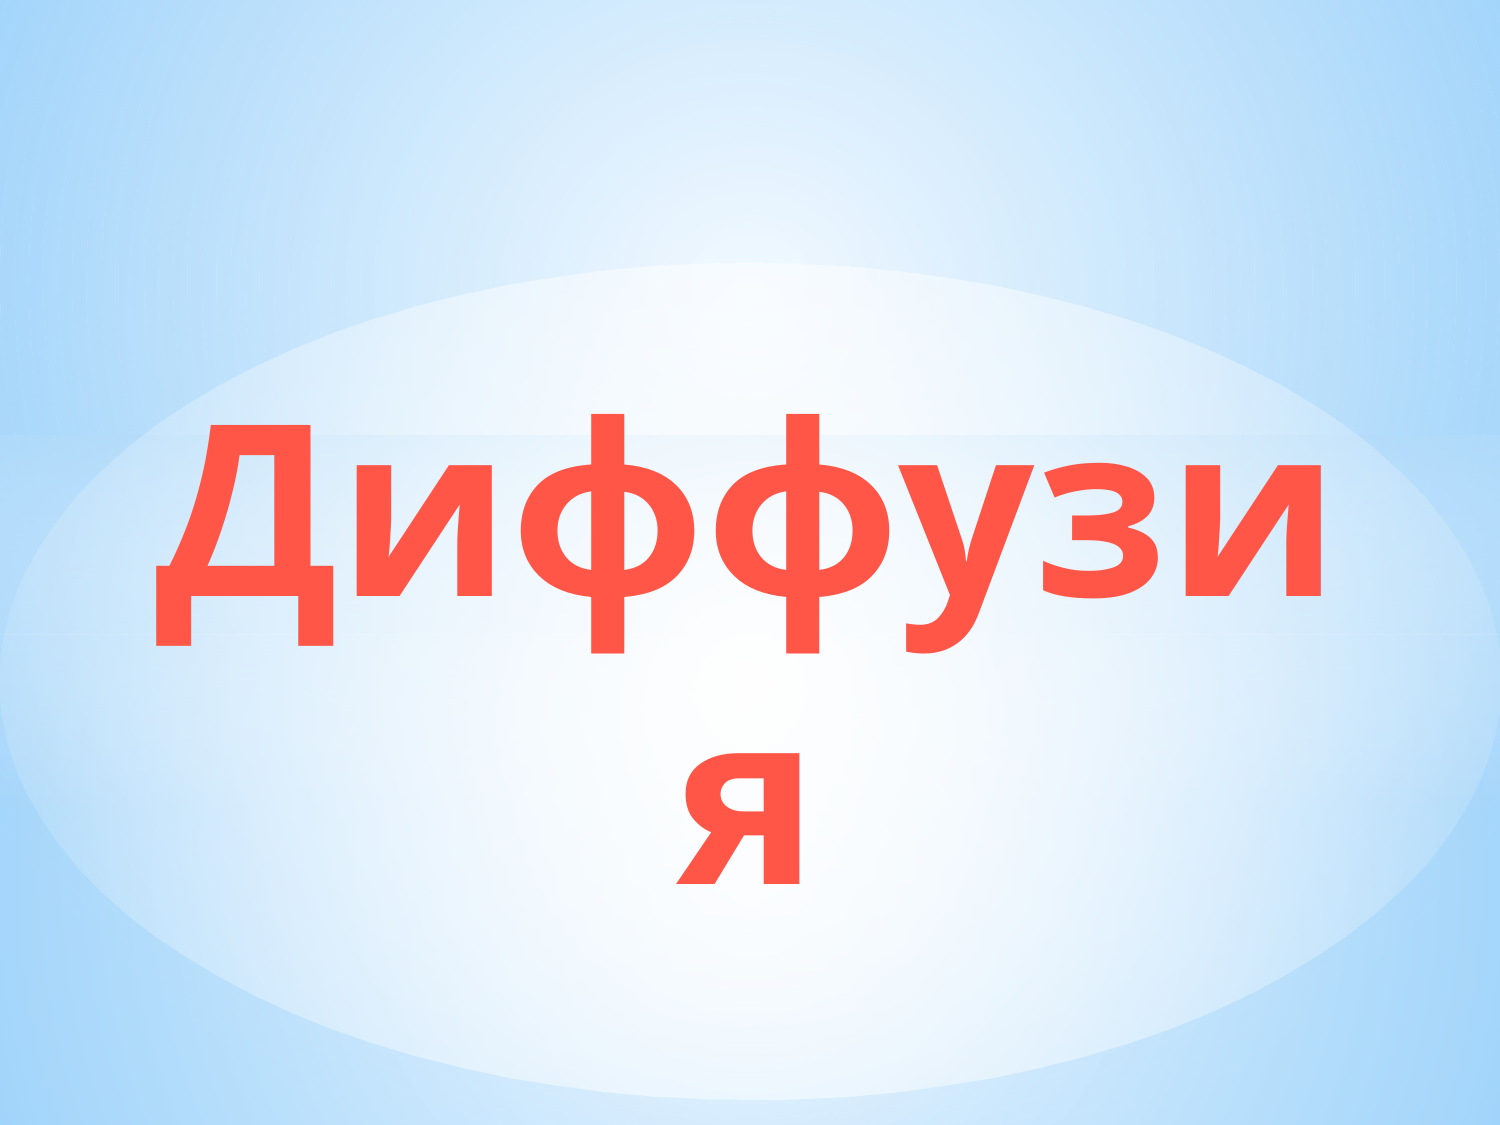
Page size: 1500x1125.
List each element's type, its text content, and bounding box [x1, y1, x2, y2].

text_box Диффузия [98, 349, 1398, 940]
